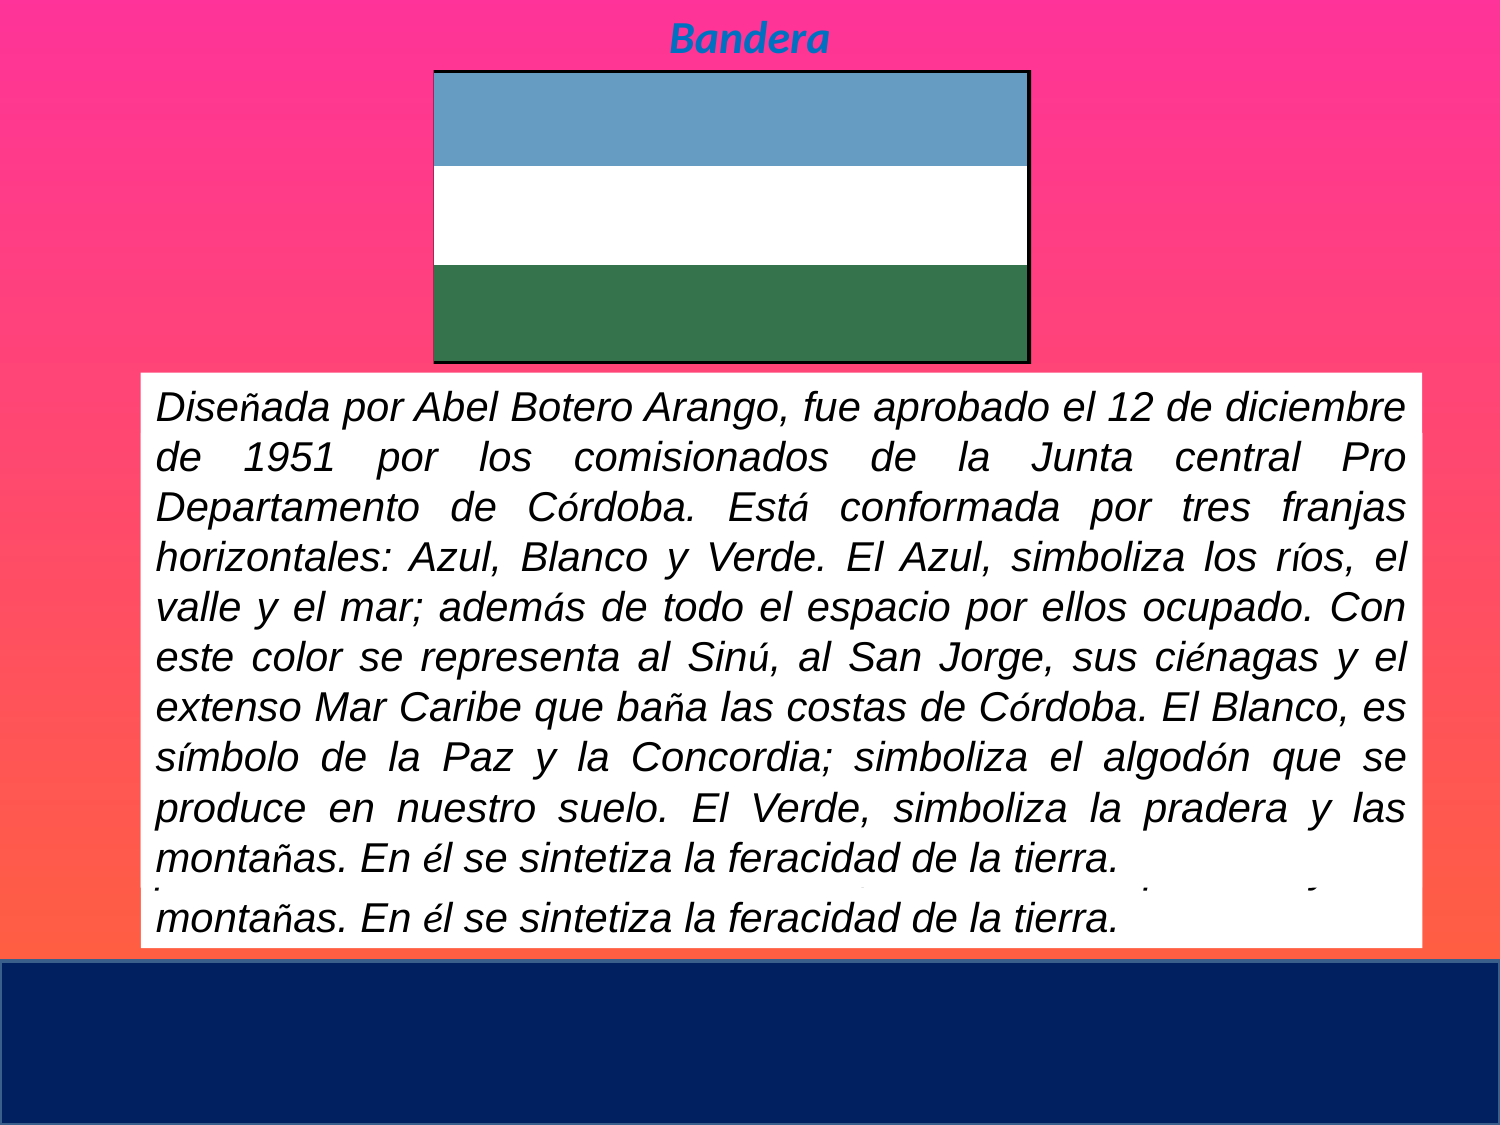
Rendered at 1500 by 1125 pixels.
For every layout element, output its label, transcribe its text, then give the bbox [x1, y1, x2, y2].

text_box Diseñada por Abel Botero Arango, fue aprobado el 12 de diciembre de 1951 por los comisionados de la Junta central Pro Departamento de Córdoba. Está conformada por tres franjas horizontales: Azul, Blanco y Verde. El Azul, simboliza los ríos, el valle y el mar; además de todo el espacio por ellos ocupado. Con este color se representa al Sinú, al San Jorge, sus ciénagas y el extenso Mar Caribe que baña las costas de Córdoba. El Blanco, es símbolo de la Paz y la Concordia; simboliza el algodón que se produce en nuestro suelo. El Verde, simboliza la pradera y las montañas. En él se sintetiza la feracidad de la tierra. [140, 372, 1423, 888]
text_box Diseñada por Abel Botero Arango, fue aprobado el 12 de diciembre de 1951 por los comisionados de la Junta central Pro Departamento de Córdoba. Está conformada por tres franjas horizontales: Azul, Blanco y Verde. El Azul, simboliza los ríos, el valle y el mar; además de todo el espacio por ellos ocupado. Con este color se representa al Sinú, al San Jorge, sus ciénagas y el extenso Mar Caribe que baña las costas de Córdoba. El Blanco, es símbolo de la Paz y la Concordia; simboliza el algodón que se produce en nuestro suelo. El Verde, simboliza la pradera y las montañas. En él se sintetiza la feracidad de la tierra. [140, 888, 1423, 949]
text_box [0, 0, 1500, 75]
text_box [0, 959, 1500, 1125]
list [433, 70, 1032, 364]
